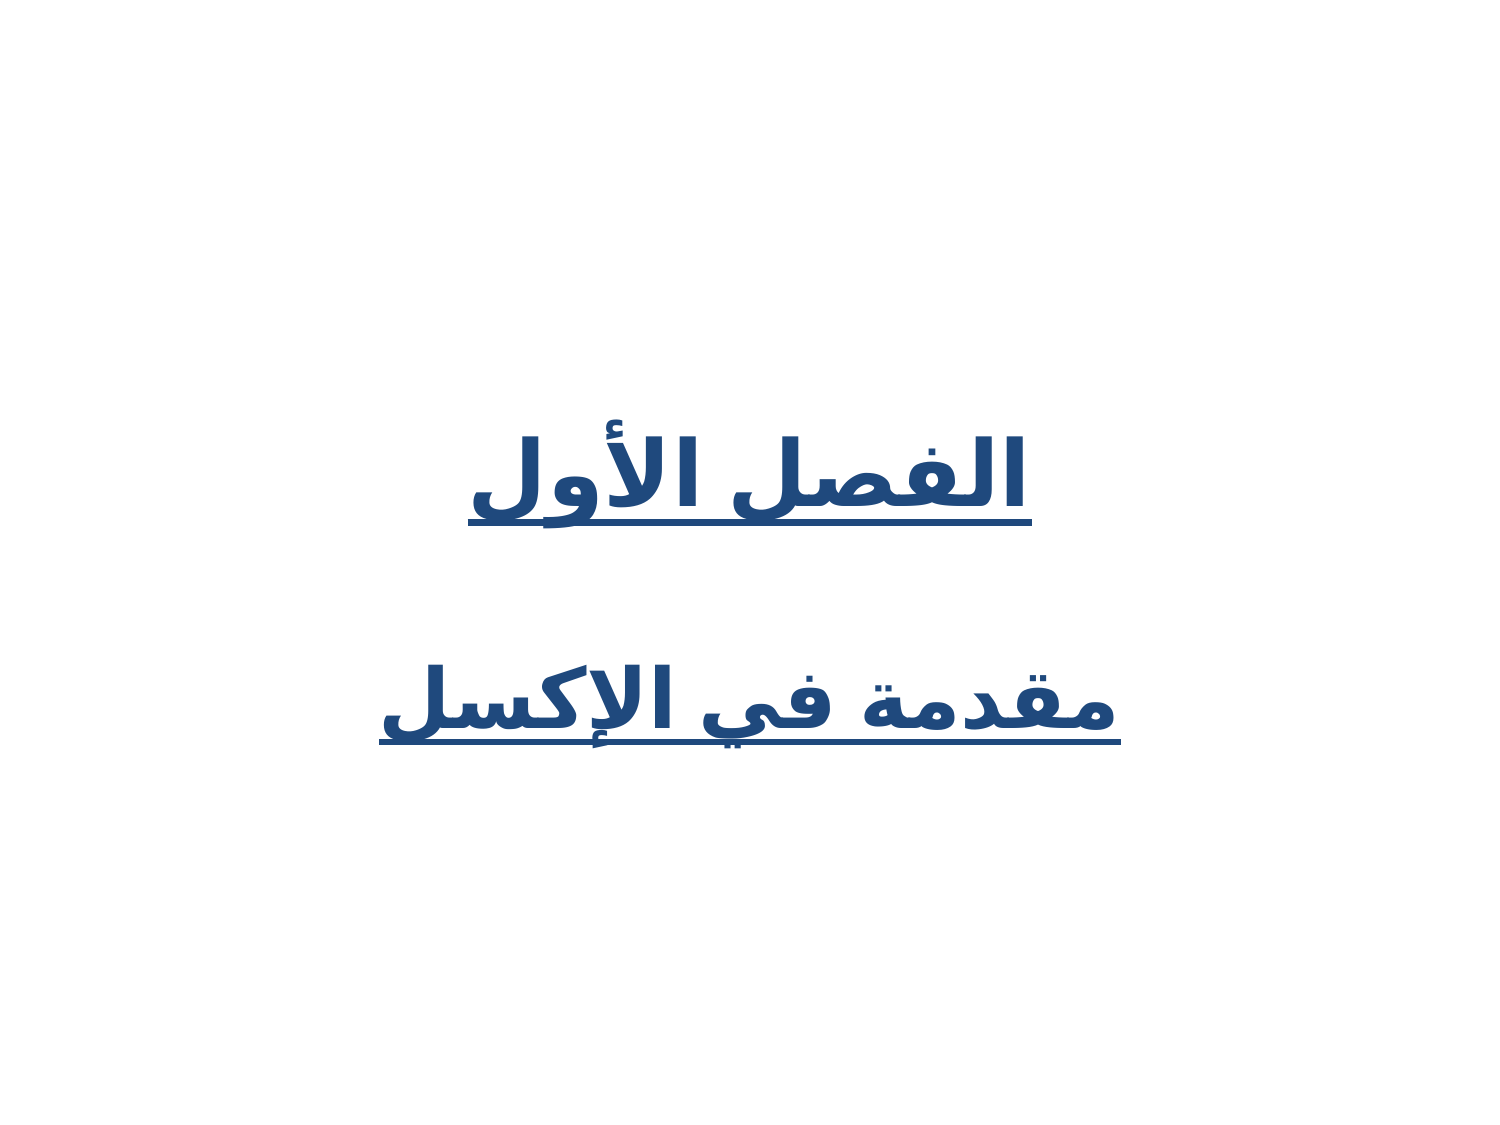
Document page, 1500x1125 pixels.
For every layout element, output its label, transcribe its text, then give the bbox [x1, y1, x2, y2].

subtitle مقدمة في الإكسل [225, 637, 1275, 925]
title الفصل الأول [112, 349, 1388, 591]
